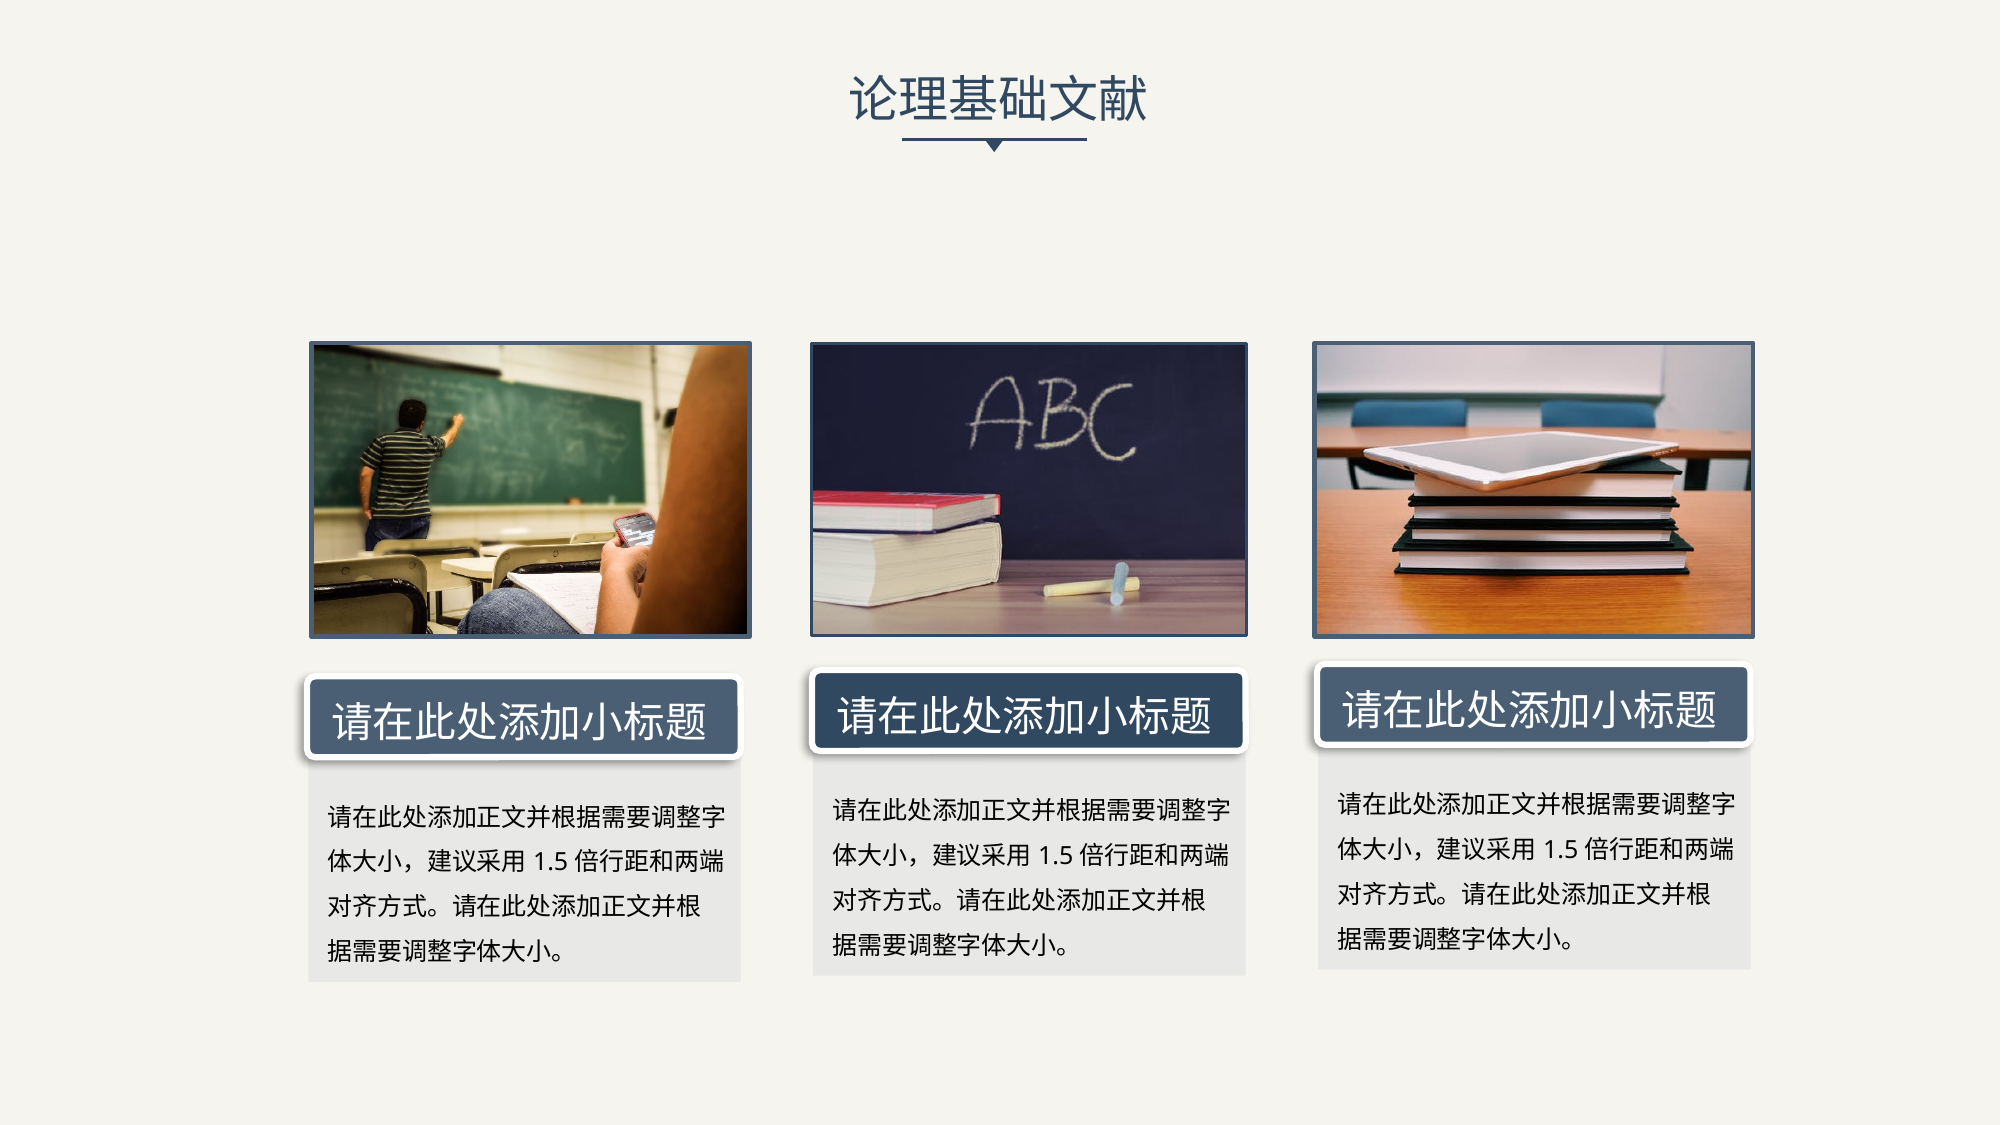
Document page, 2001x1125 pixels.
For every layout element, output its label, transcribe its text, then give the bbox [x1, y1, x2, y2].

text_box 论理基础文献 [833, 59, 1164, 135]
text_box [307, 676, 866, 982]
picture [1317, 345, 1751, 635]
picture [313, 345, 748, 635]
picture [812, 345, 1245, 635]
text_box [812, 670, 1371, 976]
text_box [1317, 663, 1876, 970]
